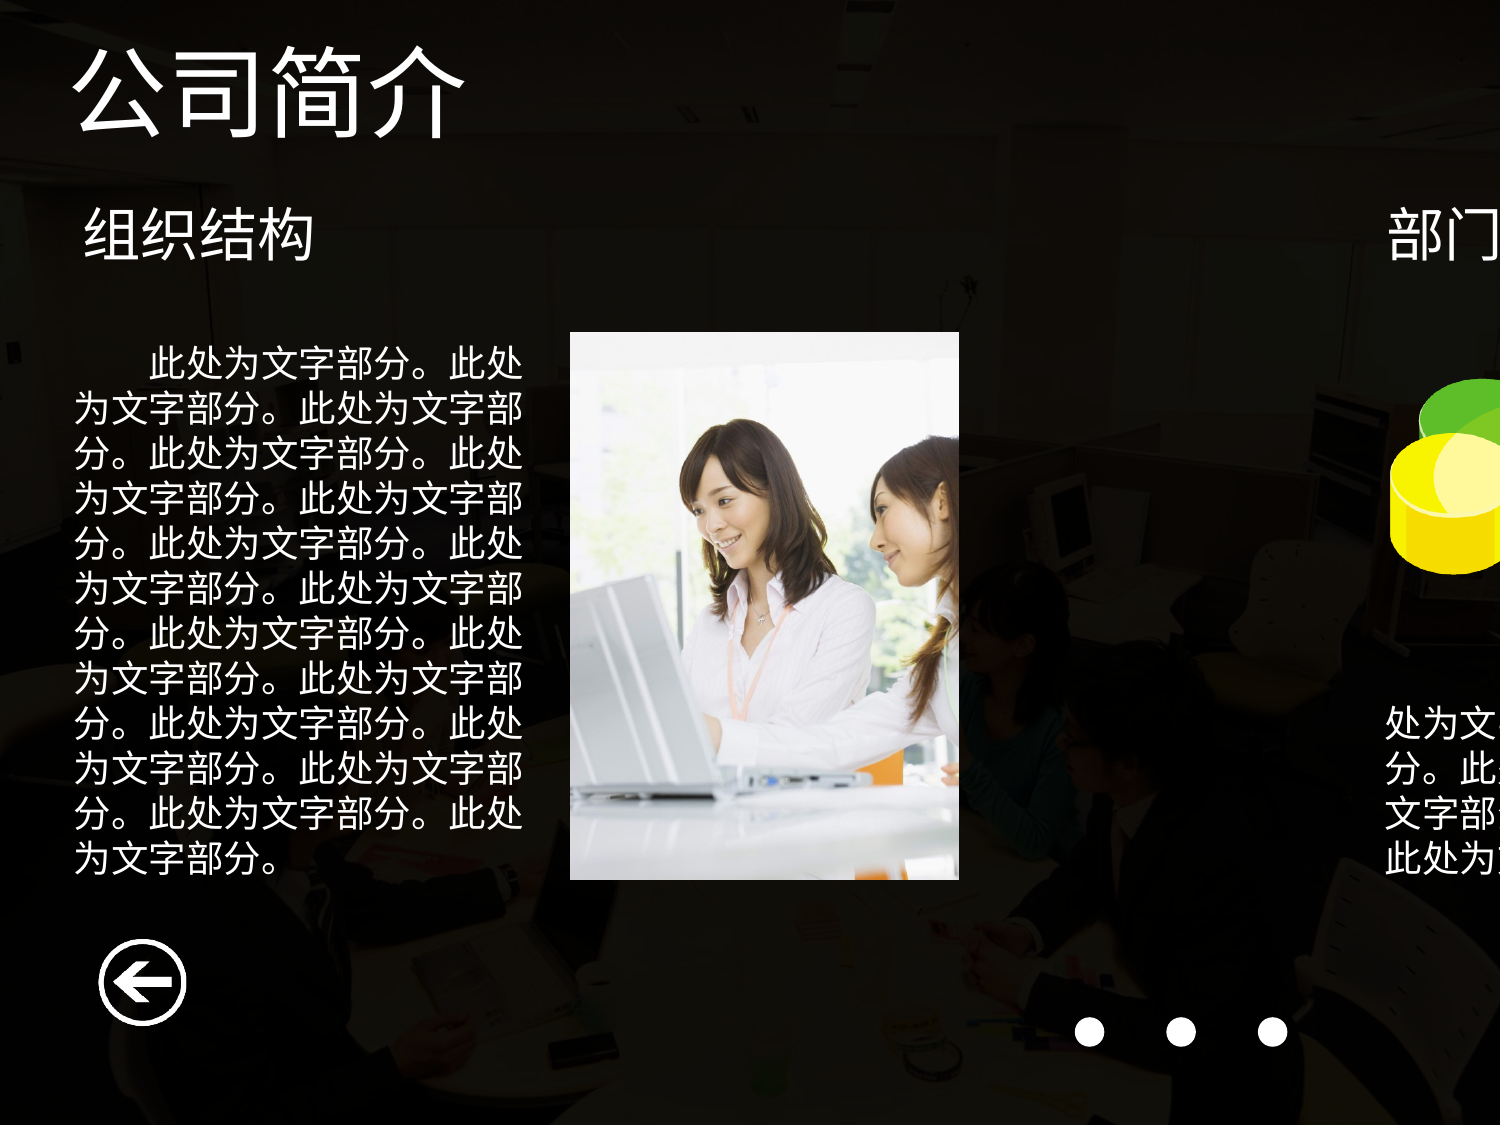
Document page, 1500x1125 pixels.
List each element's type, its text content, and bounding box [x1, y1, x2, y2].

text_box [1255, 1015, 1290, 1049]
text_box 公司简介 [53, 22, 859, 158]
text_box [1072, 1015, 1107, 1049]
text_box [52, 190, 959, 894]
text_box [1164, 1015, 1198, 1049]
picture [97, 937, 187, 1027]
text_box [1369, 190, 1500, 894]
